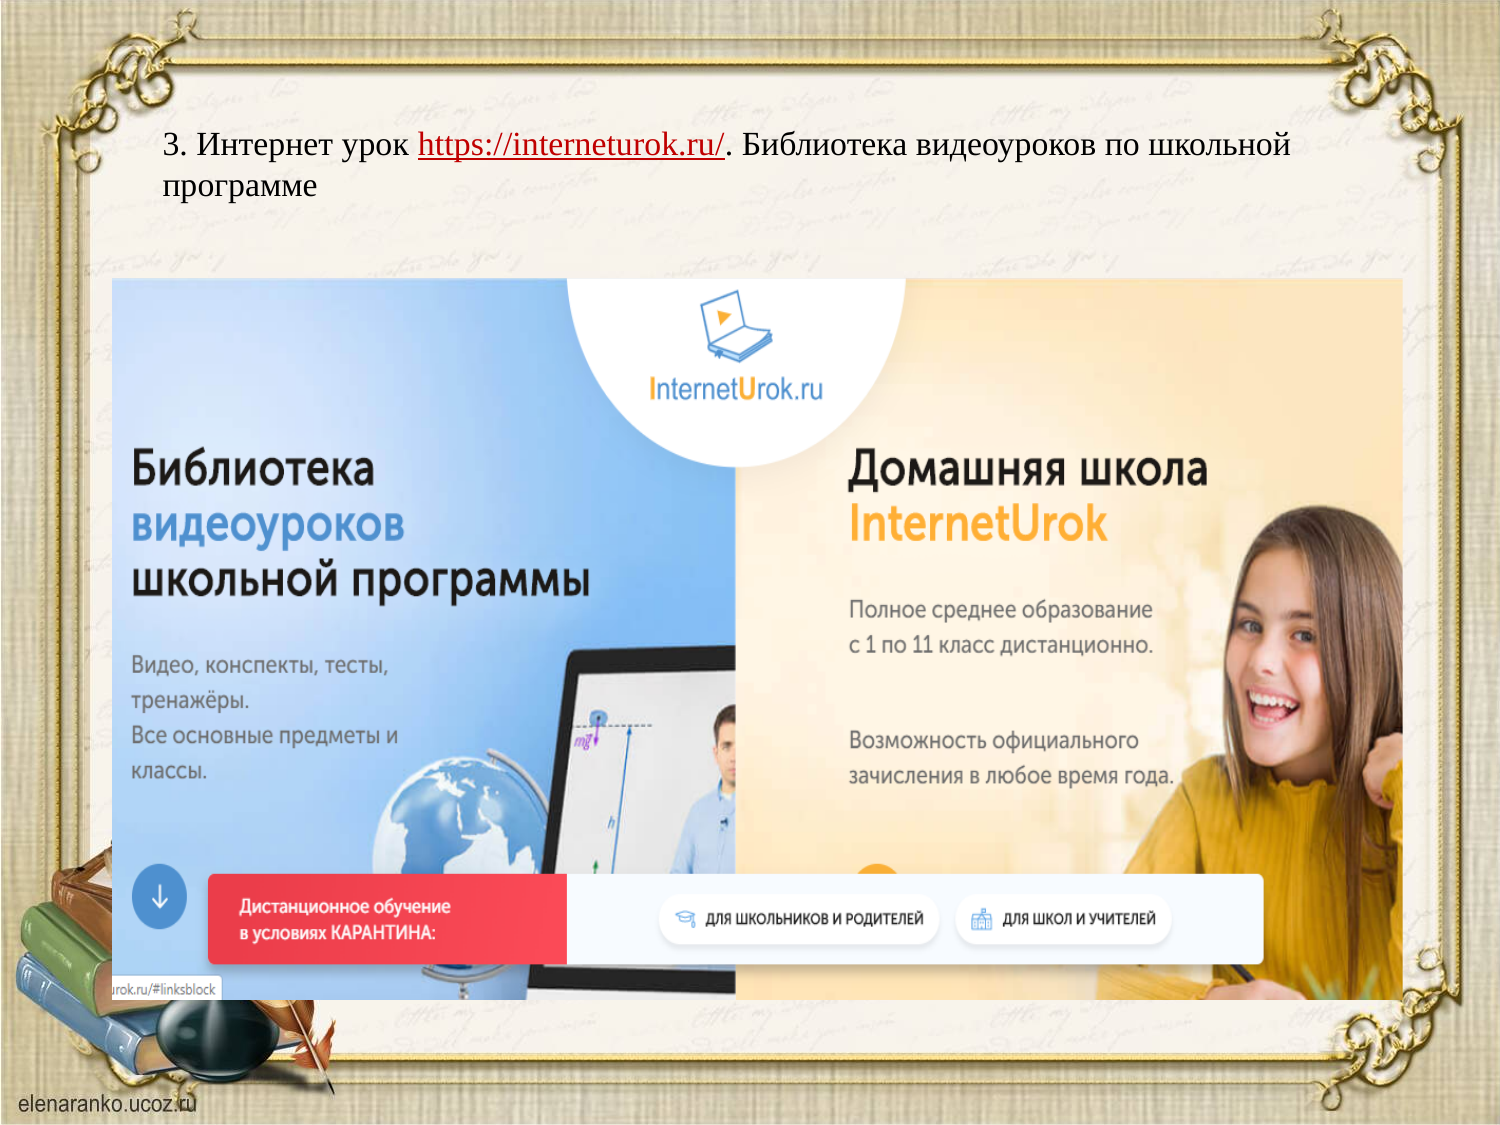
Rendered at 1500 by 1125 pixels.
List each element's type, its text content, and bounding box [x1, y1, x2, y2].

title 3. Интернет урок https://interneturok.ru/. Библиотека видеоуроков по школьной программе [147, 113, 1353, 277]
picture [0, 0, 1500, 1125]
